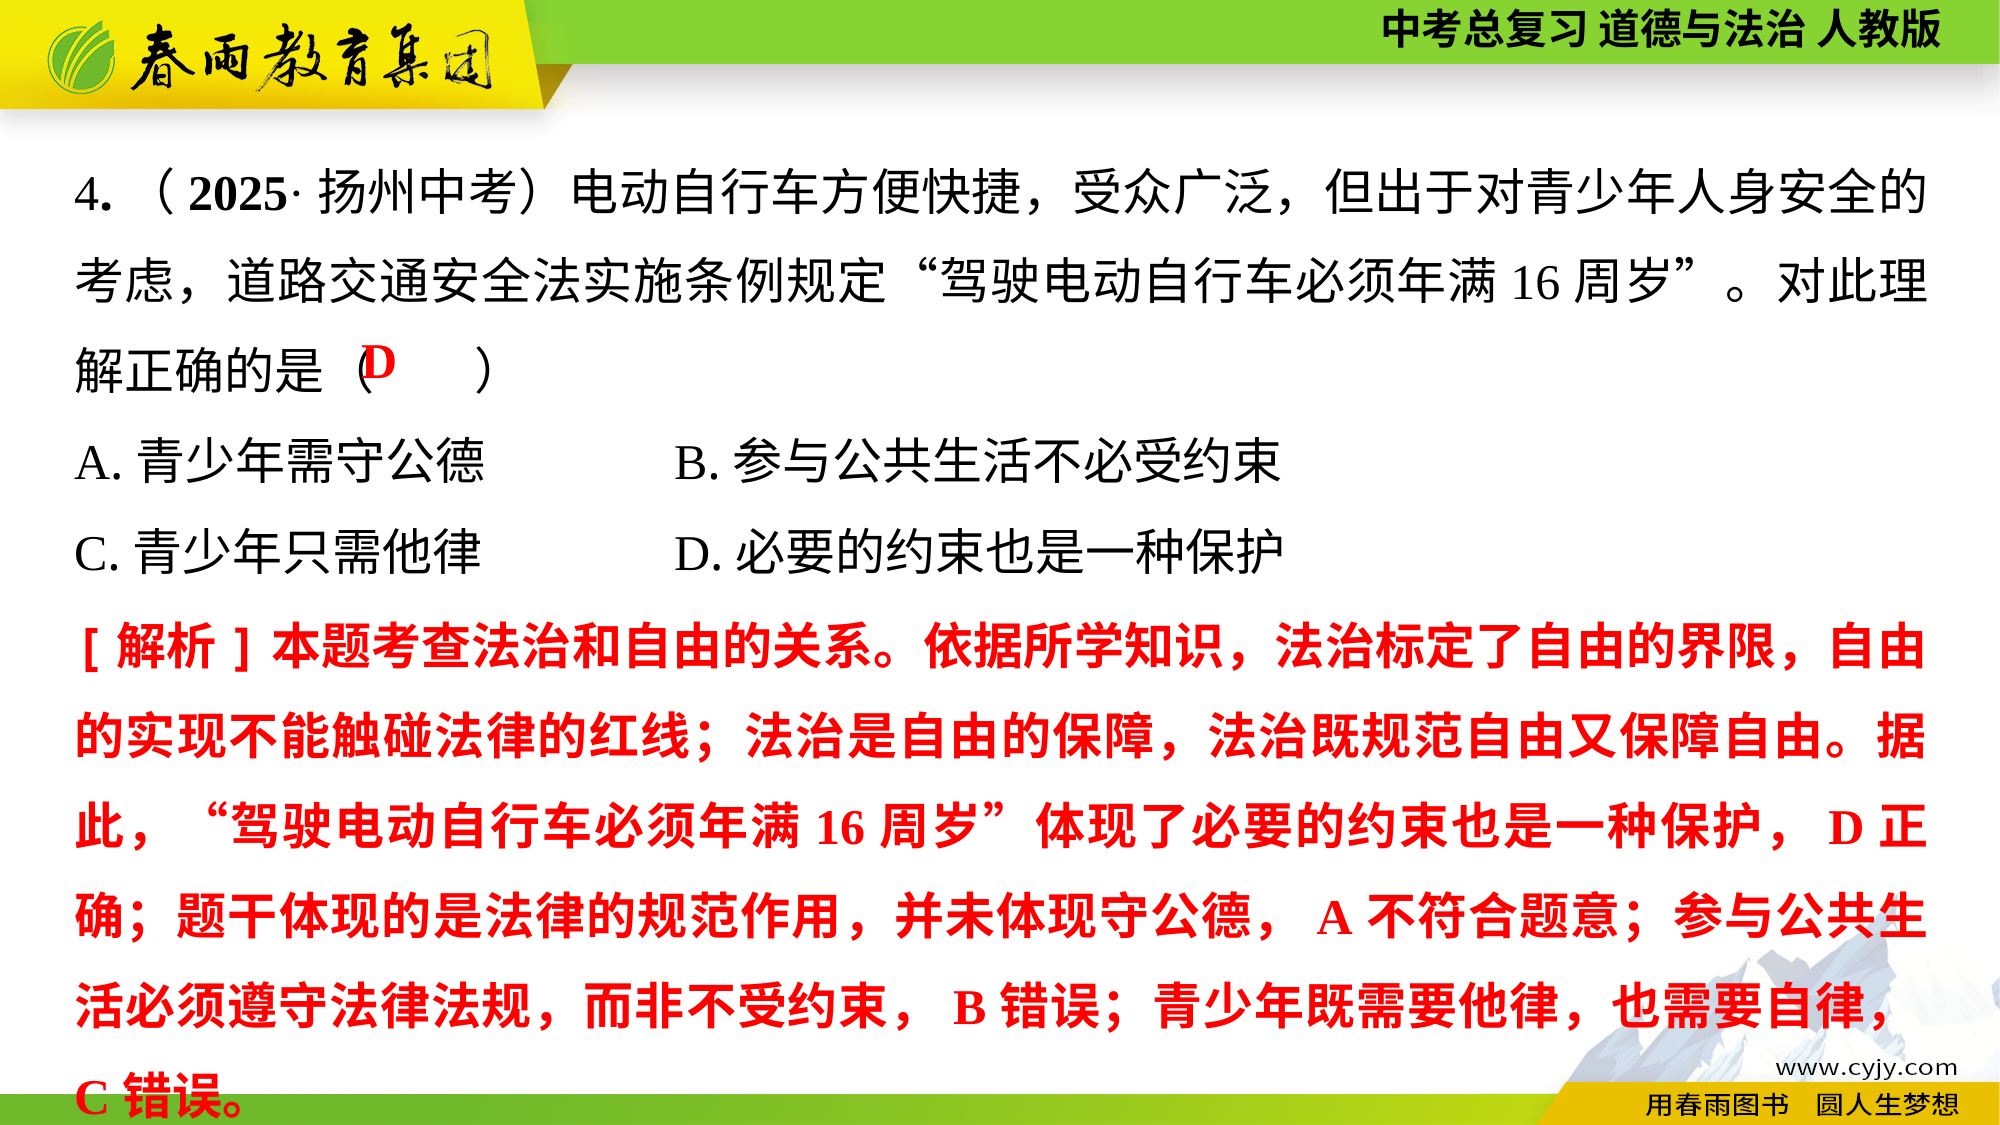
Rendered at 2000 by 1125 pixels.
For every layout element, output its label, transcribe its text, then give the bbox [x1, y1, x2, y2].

text_box [解析]本题考查法治和自由的关系。依据所学知识，法治标定了自由的界限，自由的实现不能触碰法律的红线；法治是自由的保障，法治既规范自由又保障自由。据此，“驾驶电动自行车必须年满16周岁”体现了必要的约束也是一种保护，D正确；题干体现的是法律的规范作用，并未体现守公德，A不符合题意；参与公共生活必须遵守法律法规，而非不受约束，B错误；青少年既需要他律，也需要自律，C错误。 [59, 576, 1944, 1125]
text_box D [346, 320, 413, 396]
list 4.（2025·扬州中考）电动自行车方便快捷，受众广泛，但出于对青少年人身安全的考虑，道路交通安全法实施条例规定“驾驶电动自行车必须年满16周岁”。对此理解正确的是（ ） A.青少年需守公德 B.参与公共生活不必受约束 C.青少年只需他律 D.必要的约束也是一种保护 [59, 122, 1944, 576]
picture [0, 0, 2000, 1125]
